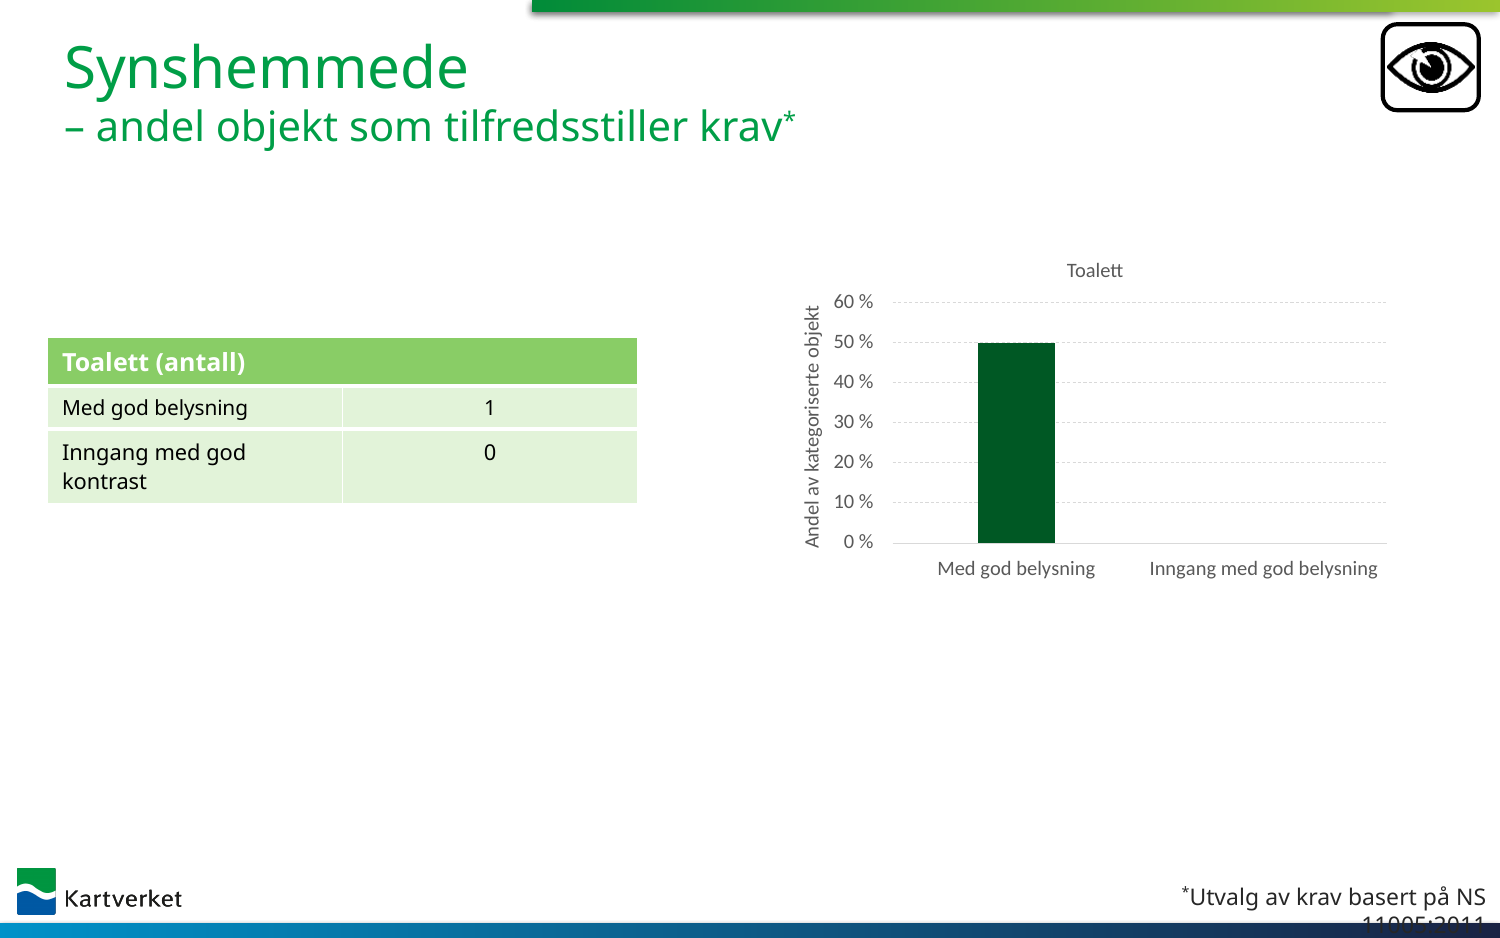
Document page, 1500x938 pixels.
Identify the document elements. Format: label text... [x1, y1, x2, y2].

table_cell 0 [343, 431, 637, 503]
table_cell Med god belysning [48, 388, 342, 427]
text_box *Utvalg av krav basert på NS 11005:2011 [1068, 873, 1500, 938]
table_cell 1 [343, 388, 637, 427]
text_box Synshemmede – andel objekt som tilfredsstiller krav* [49, 24, 1431, 158]
table_cell Inngang med god kontrast [48, 431, 342, 503]
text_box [1382, 24, 1480, 111]
table_header Toalett (antall) [48, 338, 637, 384]
picture [791, 249, 1400, 589]
